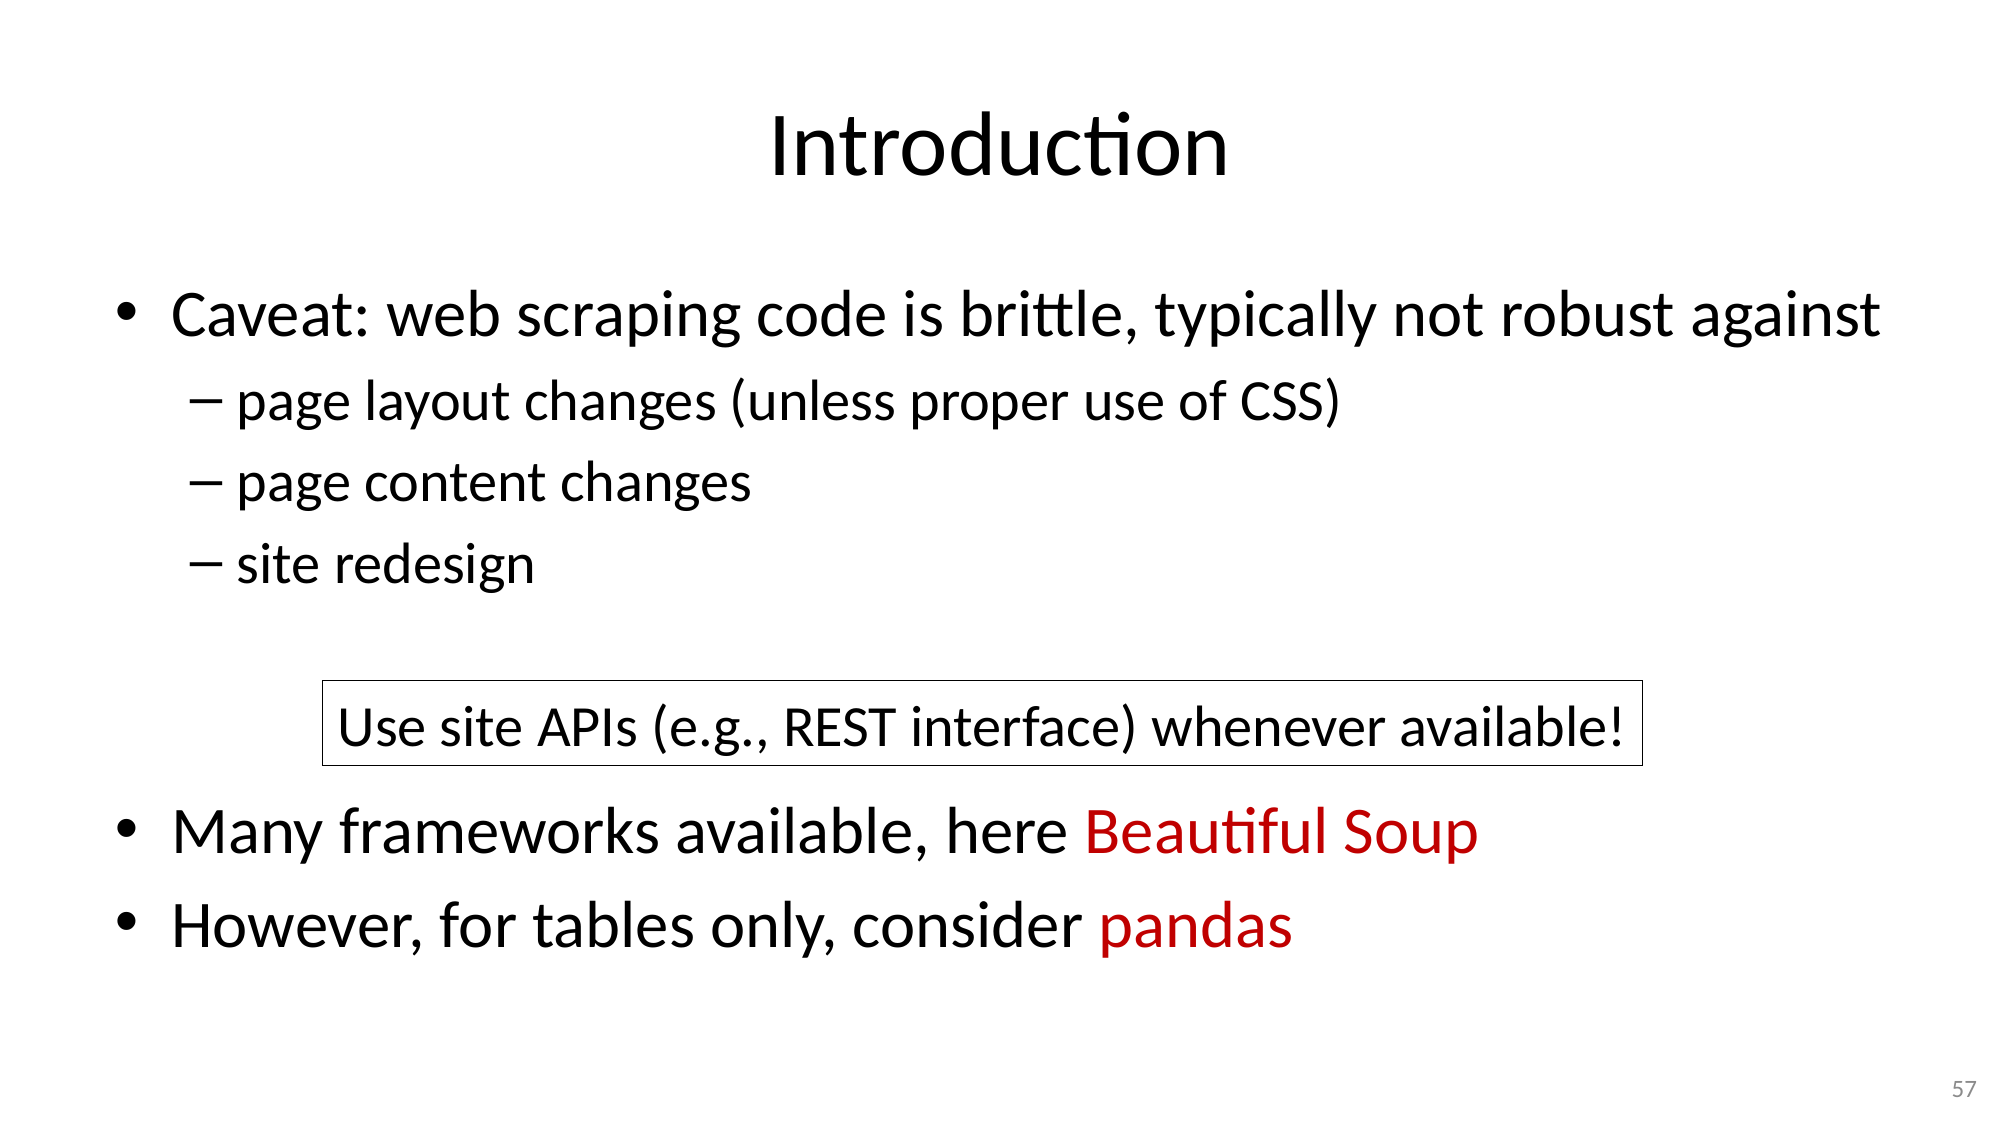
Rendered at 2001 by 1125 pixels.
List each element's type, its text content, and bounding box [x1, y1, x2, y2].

slide_number 57 [1525, 1057, 1993, 1118]
list Caveat: web scraping code is brittle, typically not robust against page layout changes (unless proper use of CSS) page content changes site redesign Many frameworks available, here Beautiful Soup However, for tables only, consider pandas [99, 262, 1900, 1005]
title Introduction [99, 45, 1900, 233]
text_box Use site APIs (e.g., REST interface) whenever available! [322, 680, 1643, 766]
